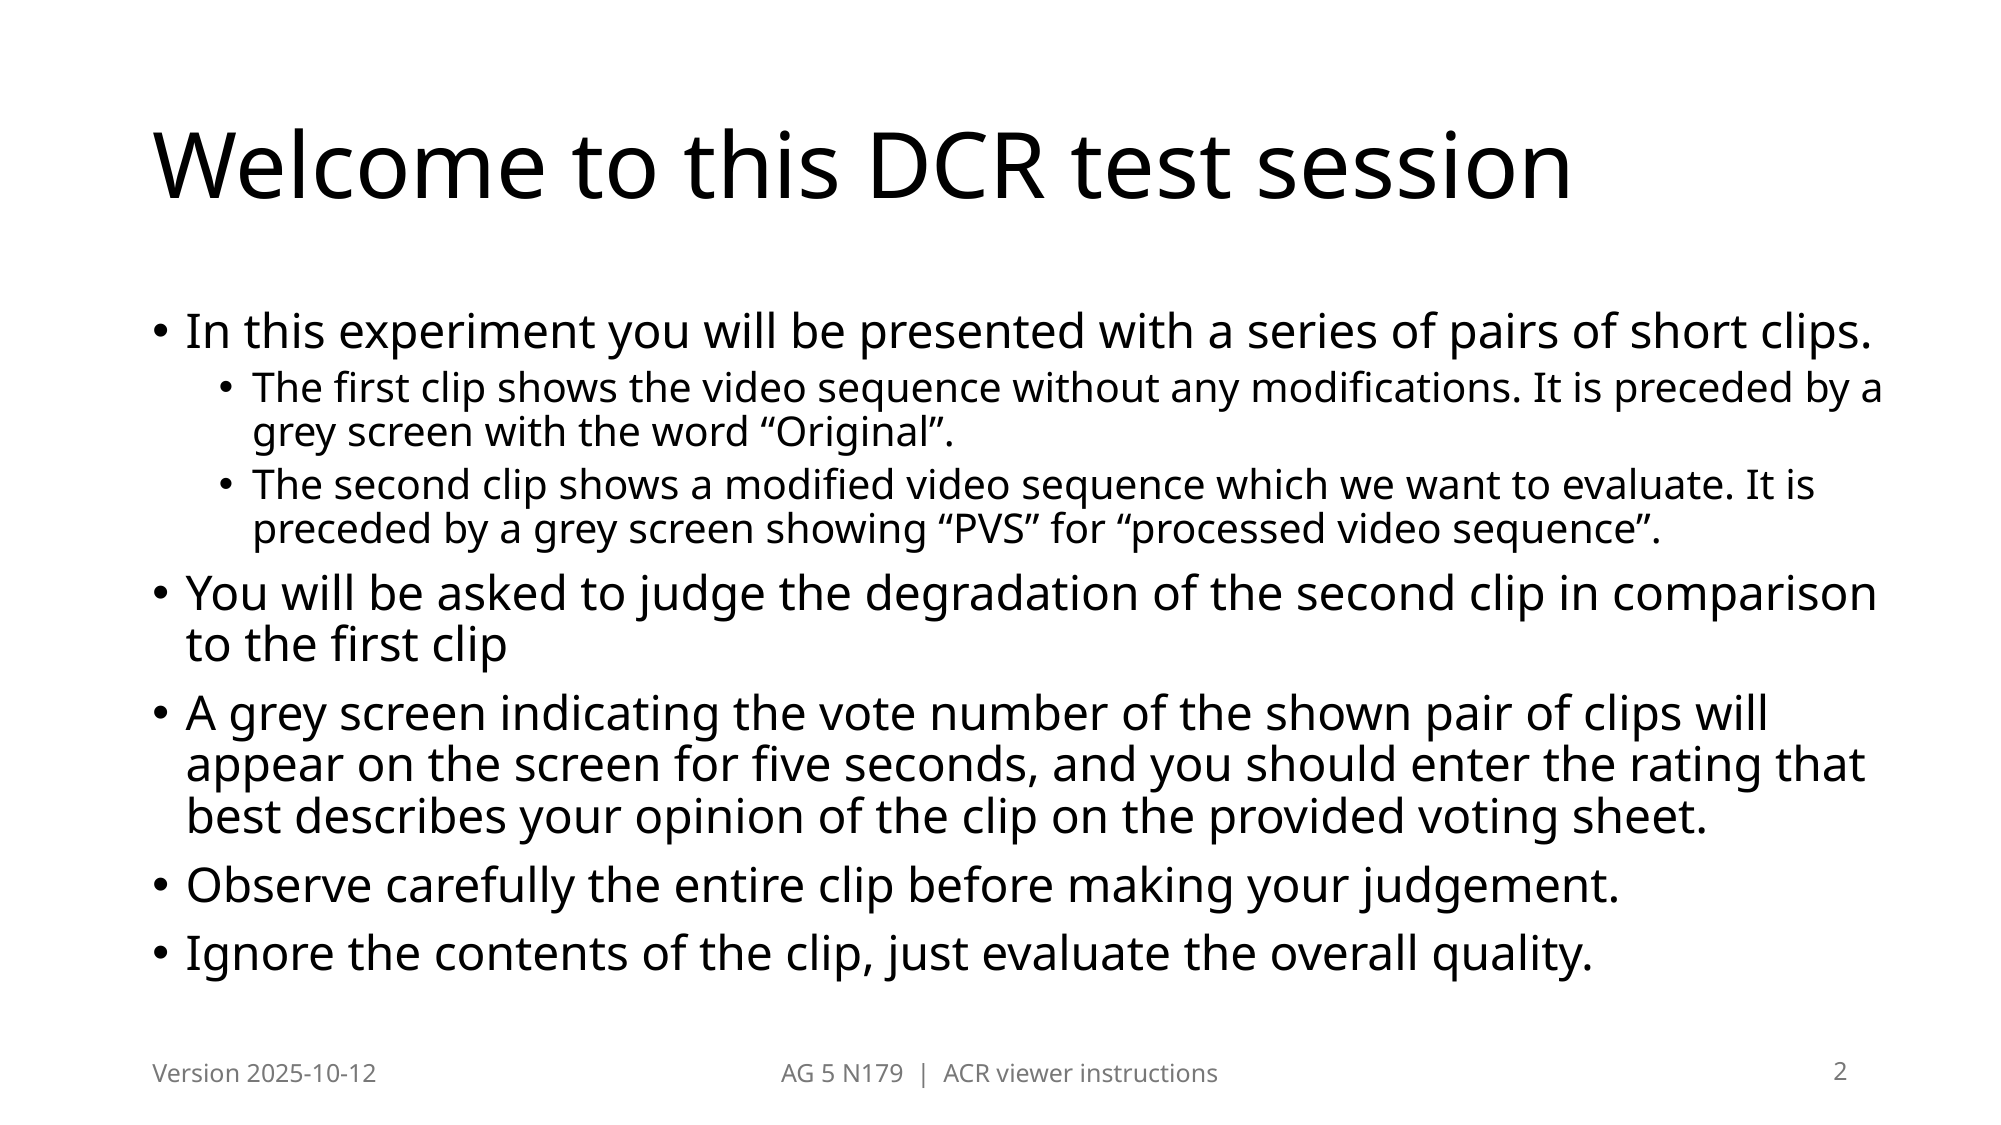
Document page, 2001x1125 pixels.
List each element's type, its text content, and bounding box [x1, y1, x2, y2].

footer AG 5 N179 | ACR viewer instructions [587, 1042, 1412, 1103]
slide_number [137, 1042, 587, 1103]
title Welcome to this DCR test session [137, 59, 1863, 278]
list In this experiment you will be presented with a series of pairs of short clips. The first clip shows the video sequence without any modifications. It is preceded by a grey screen with the word “Original”. The second clip shows a modified video sequence which we want to evaluate. It is preceded by a grey screen showing “PVS” for “processed video sequence”. You will be asked to judge the degradation of the second clip in comparison to the first clip A grey screen indicating the vote number of the shown pair of clips will appear on the screen for five seconds, and you should enter the rating that best describes your opinion of the clip on the provided voting sheet. Observe carefully the entire clip before making your judgement. Ignore the contents of the clip, just evaluate the overall quality. [137, 299, 1906, 1014]
slide_number 2 [1412, 1042, 1863, 1103]
